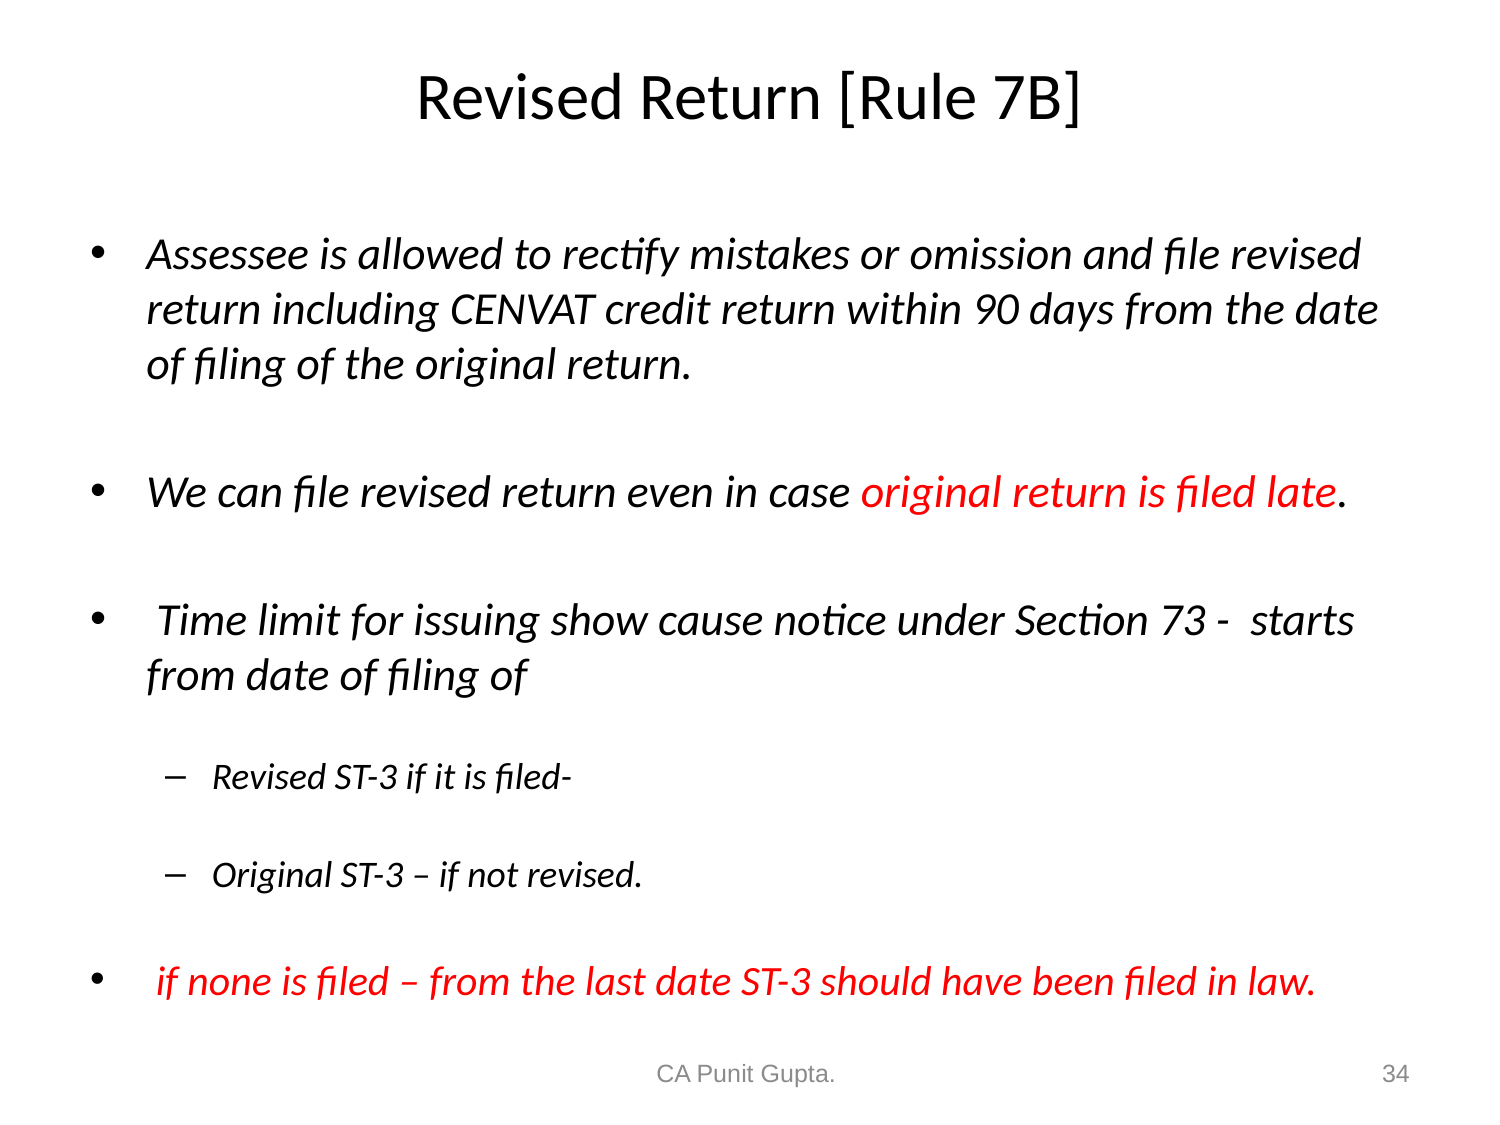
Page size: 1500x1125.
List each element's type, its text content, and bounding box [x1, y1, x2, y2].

footer CA Punit Gupta. [512, 1042, 988, 1103]
slide_number 34 [1074, 1042, 1425, 1103]
title Revised Return [Rule 7B] [75, 45, 1425, 141]
list Assessee is allowed to rectify mistakes or omission and file revised return including CENVAT credit return within 90 days from the date of filing of the original return. We can file revised return even in case original return is filed late. Time limit for issuing show cause notice under Section 73 - starts from date of filing of Revised ST-3 if it is filed- Original ST-3 – if not revised. if none is filed – from the last date ST-3 should have been filed in law. [75, 152, 1425, 1032]
